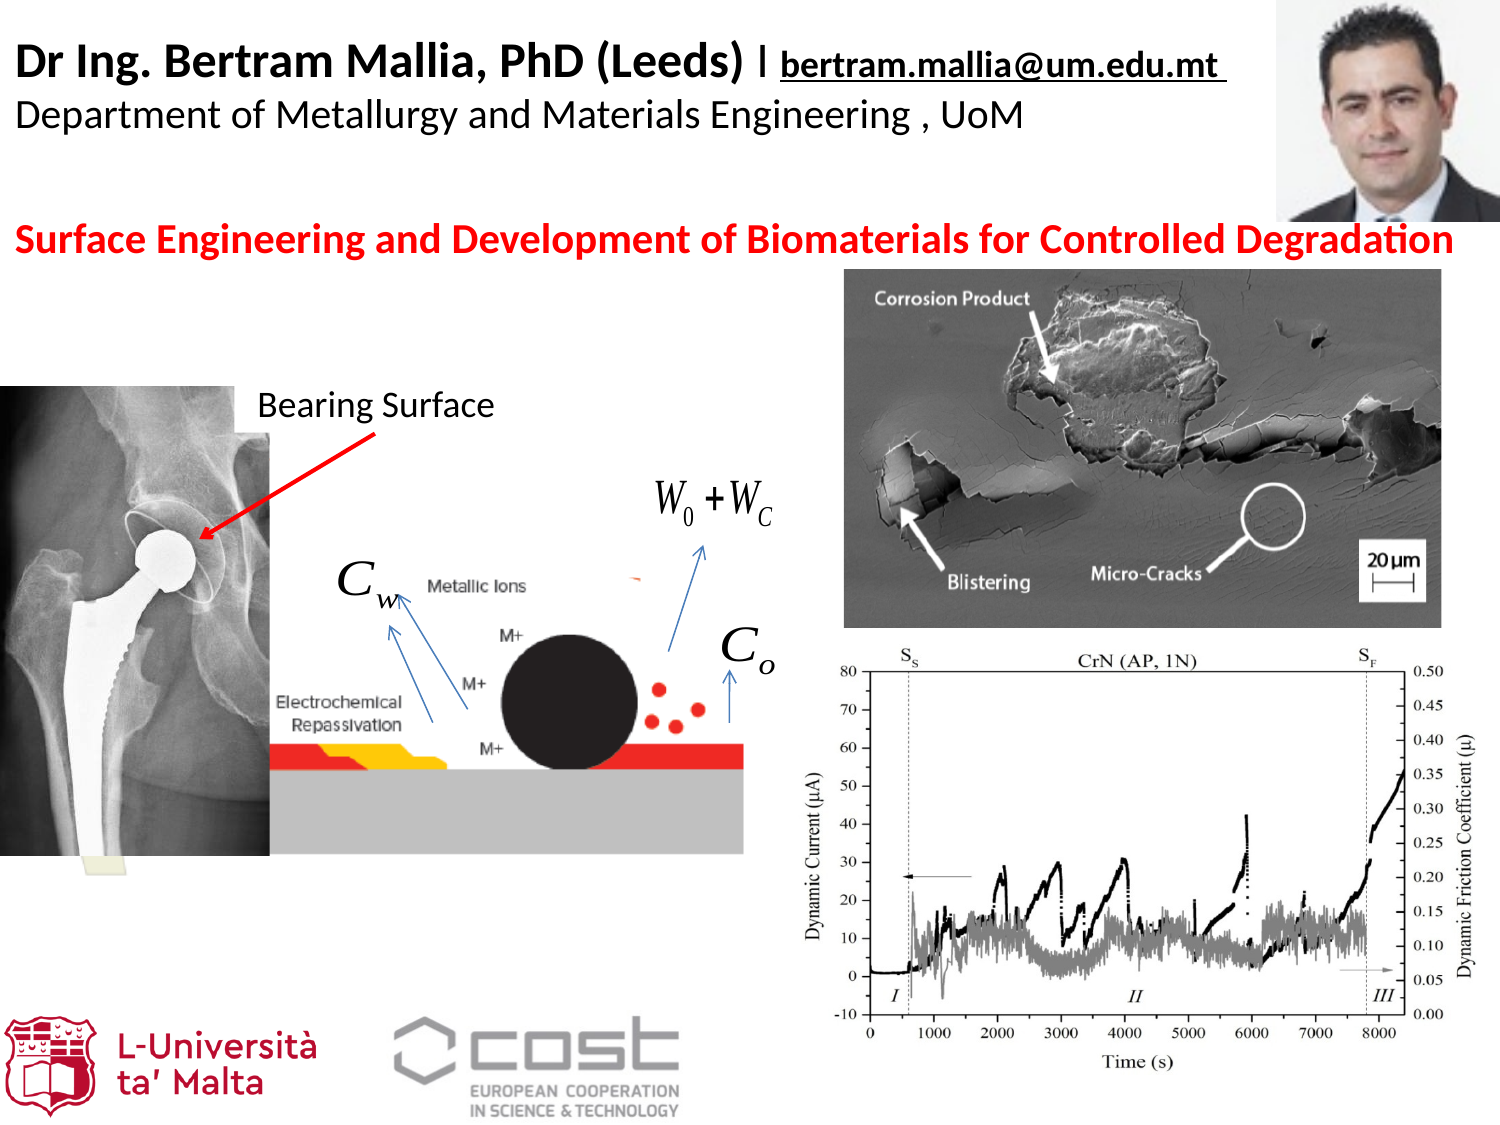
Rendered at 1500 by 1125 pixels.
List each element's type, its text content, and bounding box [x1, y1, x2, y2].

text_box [0, 370, 786, 880]
picture [843, 269, 1442, 629]
picture [796, 644, 1477, 1077]
text_box Surface Engineering and Development of Biomaterials for Controlled Degradation [0, 203, 1500, 270]
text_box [198, 433, 376, 540]
picture [1275, 0, 1500, 223]
title Dr Ing. Bertram Mallia, PhD (Leeds) I bertram.mallia@um.edu.mt Department of Metallurgy and Materials Engineering , UoM [0, 0, 1266, 176]
picture [386, 1010, 725, 1125]
picture [0, 1010, 325, 1125]
